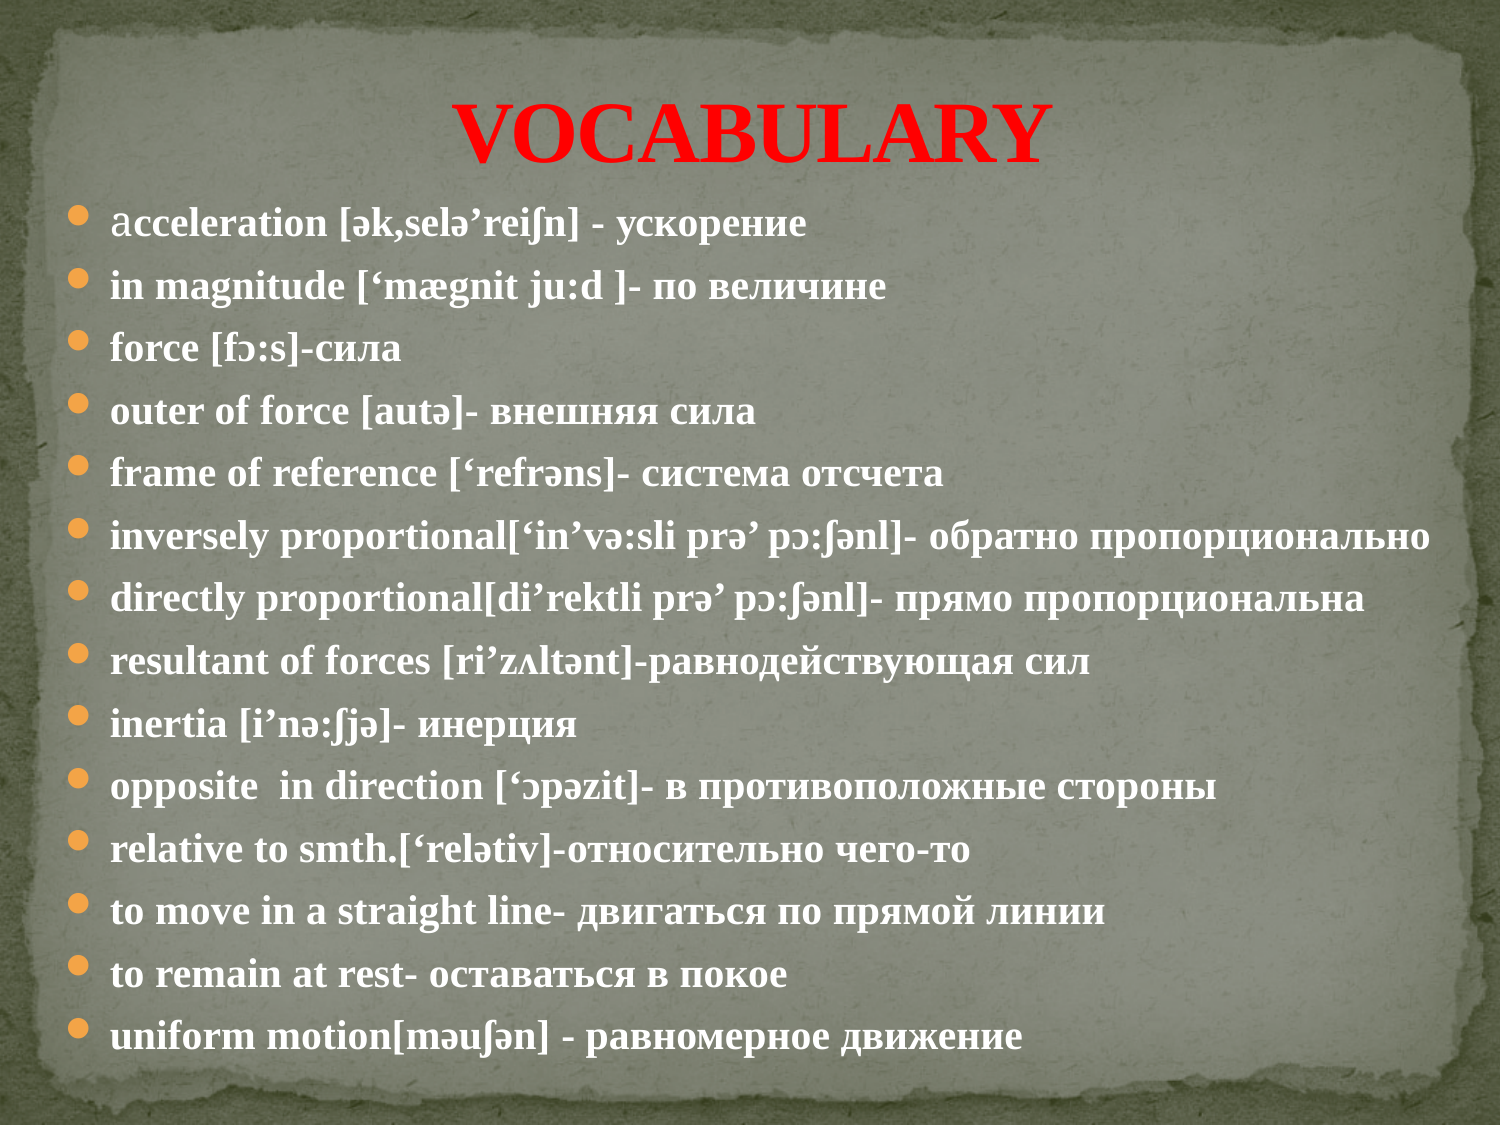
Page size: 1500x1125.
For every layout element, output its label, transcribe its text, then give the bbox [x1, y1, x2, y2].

list аcceleration [ək,selə’reiʃn] - ускорение in magnitude [‘mægnit ju:d ]- по величине force [fɔ:s]-сила outer of force [autə]- внешняя сила frame of reference [‘refrəns]- система отсчета inversely proportional[‘in’və:sli prə’ pɔ:ʃənl]- обратно пропорционально directly proportional[di’rektli prə’ pɔ:ʃənl]- прямо пропорциональна resultant of forces [ri’zʌltənt]-равнодействующая сил inertia [i’nə:ʃjə]- инерция opposite in direction [‘ɔpəzit]- в противоположные стороны relative to smth.[‘relətiv]-относительно чего-то to move in a straight line- двигаться по прямой линии to remain at rest- оставаться в покое uniform motion[məuʃən] - равномерное движение [49, 187, 1476, 1032]
title VOCABULARY [74, 24, 1425, 187]
